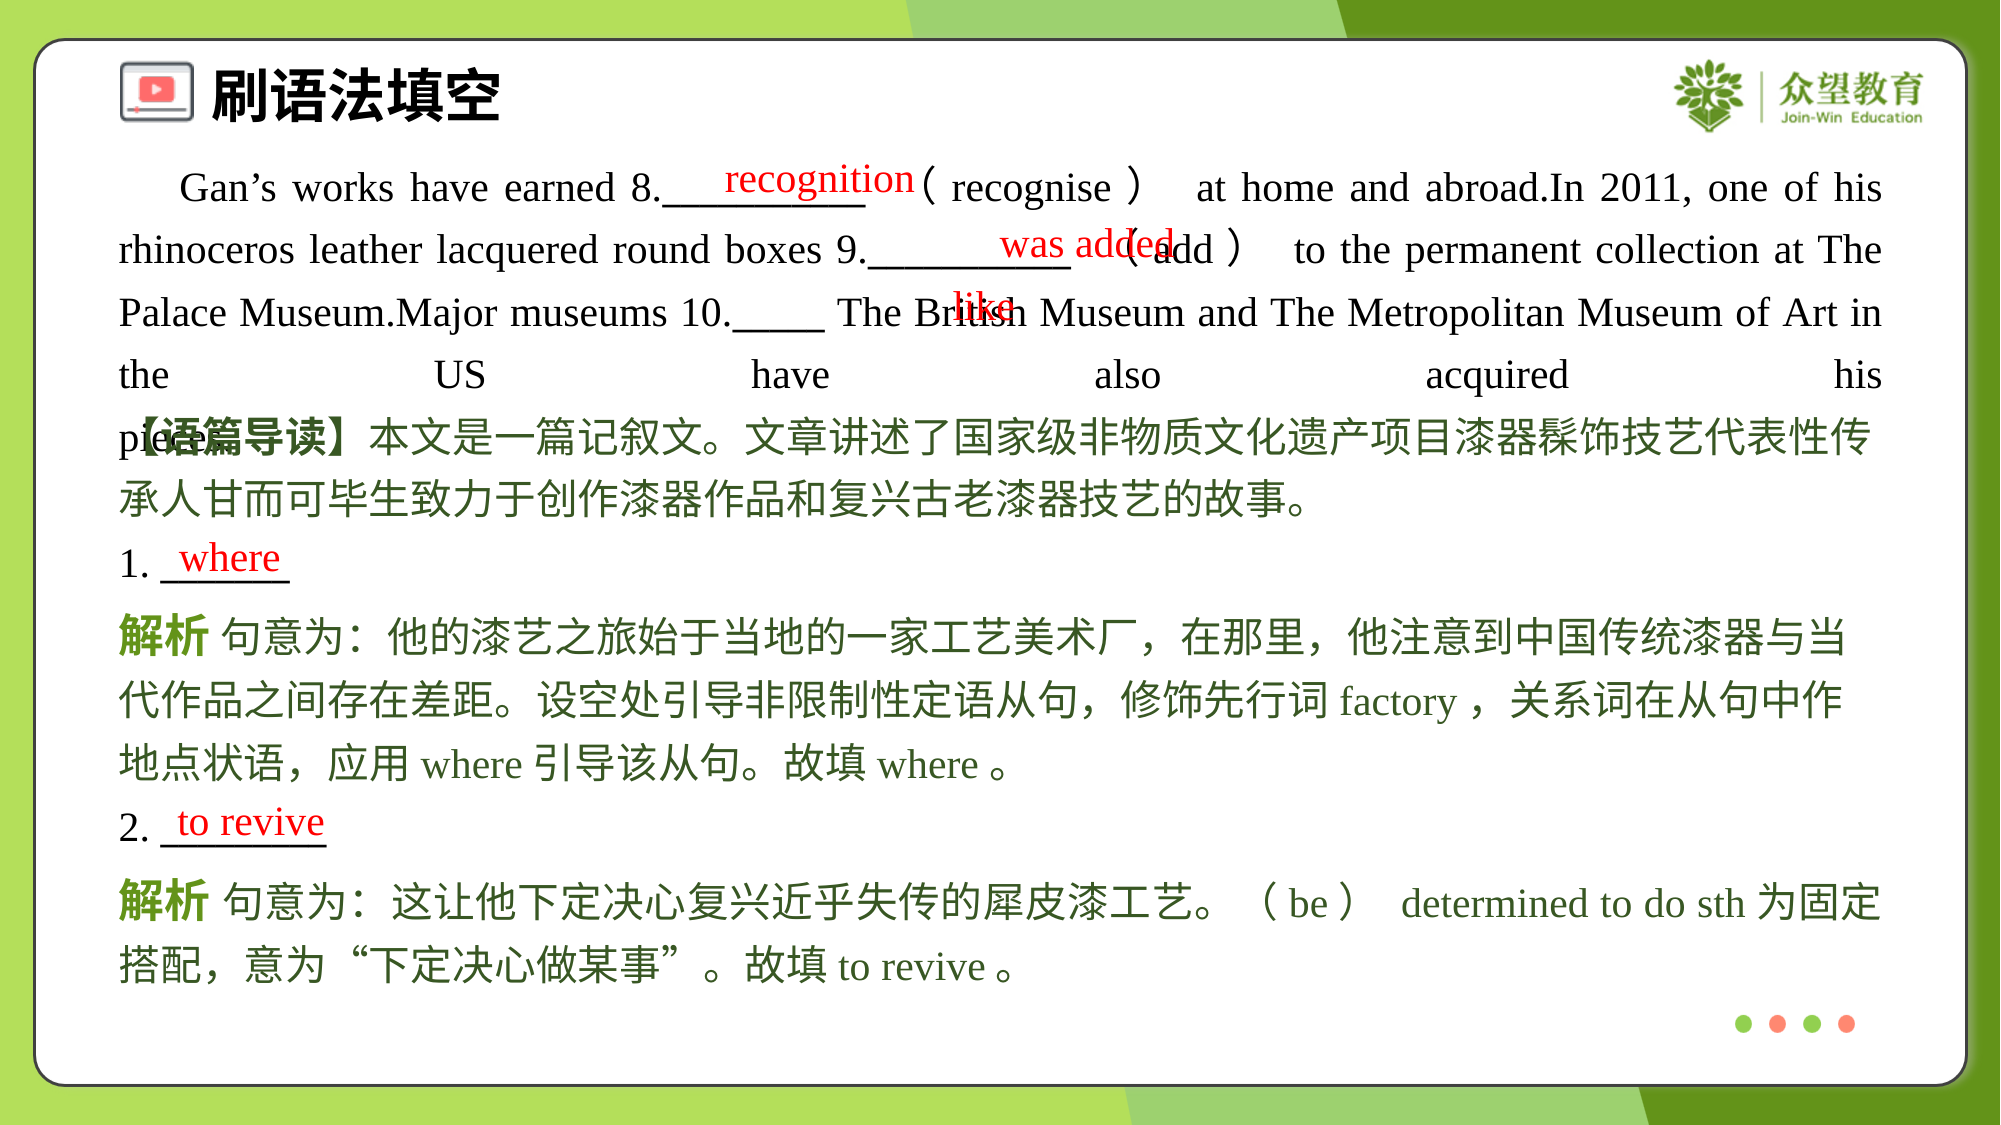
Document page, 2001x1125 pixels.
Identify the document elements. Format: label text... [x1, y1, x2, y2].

text_box to revive [167, 781, 335, 839]
text_box was added [990, 203, 1185, 261]
text_box 解析 句意为：他的漆艺之旅始于当地的一家工艺美术厂，在那里，他注意到中国传统漆器与当代作品之间存在差距。设空处引导非限制性定语从句，修饰先行词factory，关系词在从句中作地点状语，应用where引导该从句。故填where。 [118, 592, 1883, 782]
picture [0, 0, 2000, 1125]
text_box like [947, 265, 1020, 324]
text_box 解析 句意为：这让他下定决心复兴近乎失传的犀皮漆工艺。（be） determined to do sth为固定搭配，意为“下定决心做某事”。故填to revive。 [118, 857, 1883, 984]
text_box 【语篇导读】本文是一篇记叙文。文章讲述了国家级非物质文化遗产项目漆器髹饰技艺代表性传承人甘而可毕生致力于创作漆器作品和复兴古老漆器技艺的故事。 [118, 397, 1883, 519]
text_box 2. _________ [118, 787, 1883, 845]
text_box 1. _______ [118, 523, 1883, 581]
text_box where [174, 517, 286, 575]
text_box Gan’s works have earned 8.___________ （recognise） at home and abroad.In 2011, one of his rhinoceros leather lacquered round boxes 9.___________ （add） to the permanent collection at The Palace Museum.Major museums 10._____ The British Museum and The Metropolitan Museum of Art in the US have also acquired his pieces.#1.3 [118, 146, 1883, 391]
text_box recognition [720, 138, 920, 197]
